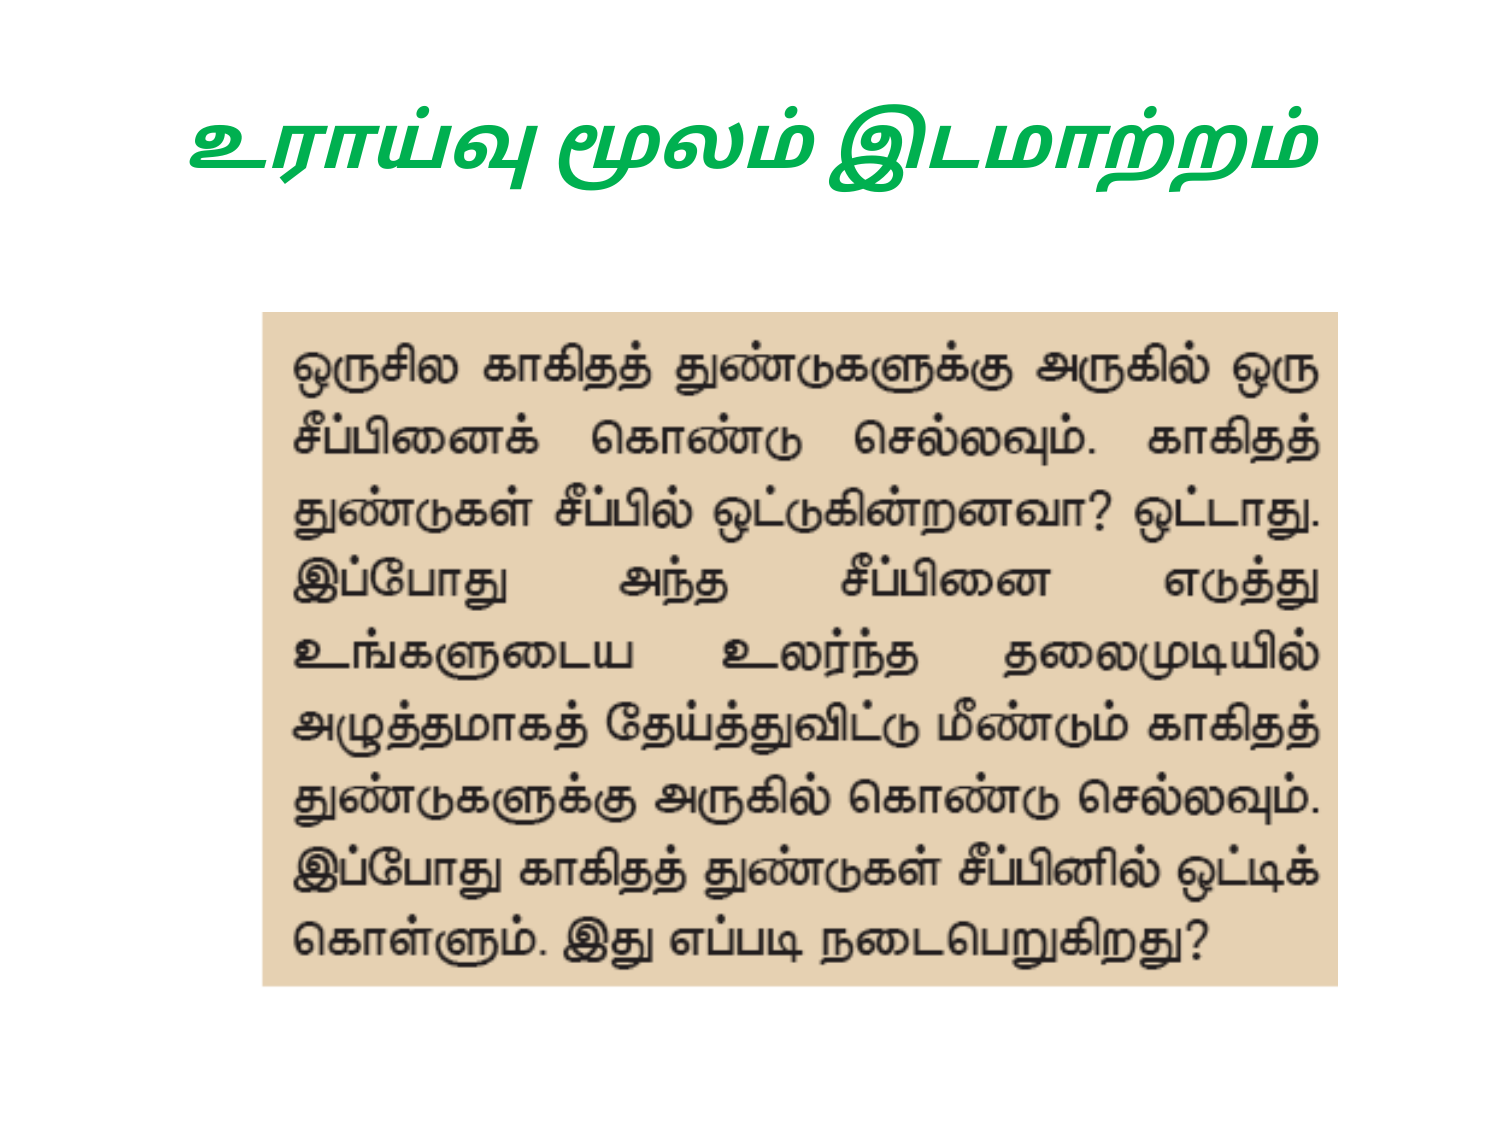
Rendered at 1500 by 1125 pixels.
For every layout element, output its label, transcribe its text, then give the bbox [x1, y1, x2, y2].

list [239, 312, 1338, 1004]
title உராய்வு மூலம் இடமாற்றம் [75, 45, 1425, 233]
